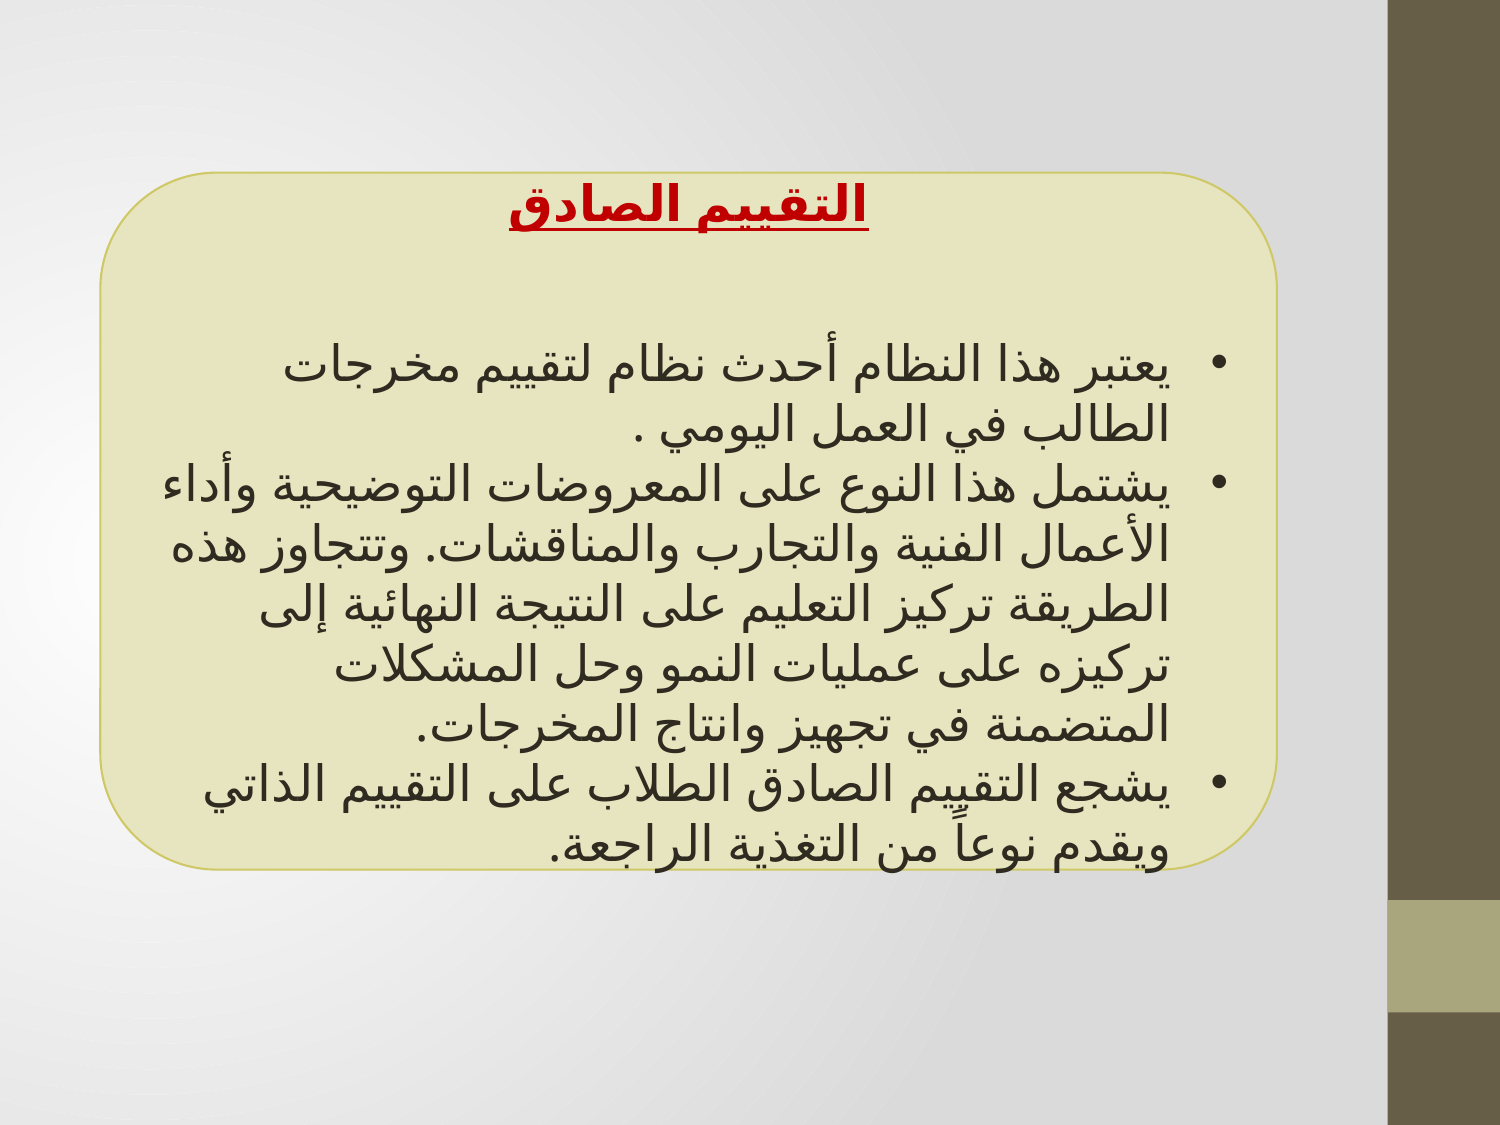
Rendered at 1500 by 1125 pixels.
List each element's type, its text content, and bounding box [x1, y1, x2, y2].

text_box التقييم الصادق يعتبر هذا النظام أحدث نظام لتقييم مخرجات الطالب في العمل اليومي . يشتمل هذا النوع على المعروضات التوضيحية وأداء الأعمال الفنية والتجارب والمناقشات. وتتجاوز هذه الطريقة تركيز التعليم على النتيجة النهائية إلى تركيزه على عمليات النمو وحل المشكلات المتضمنة في تجهيز وانتاج المخرجات. يشجع التقييم الصادق الطلاب على التقييم الذاتي ويقدم نوعاً من التغذية الراجعة. [99, 171, 1278, 871]
